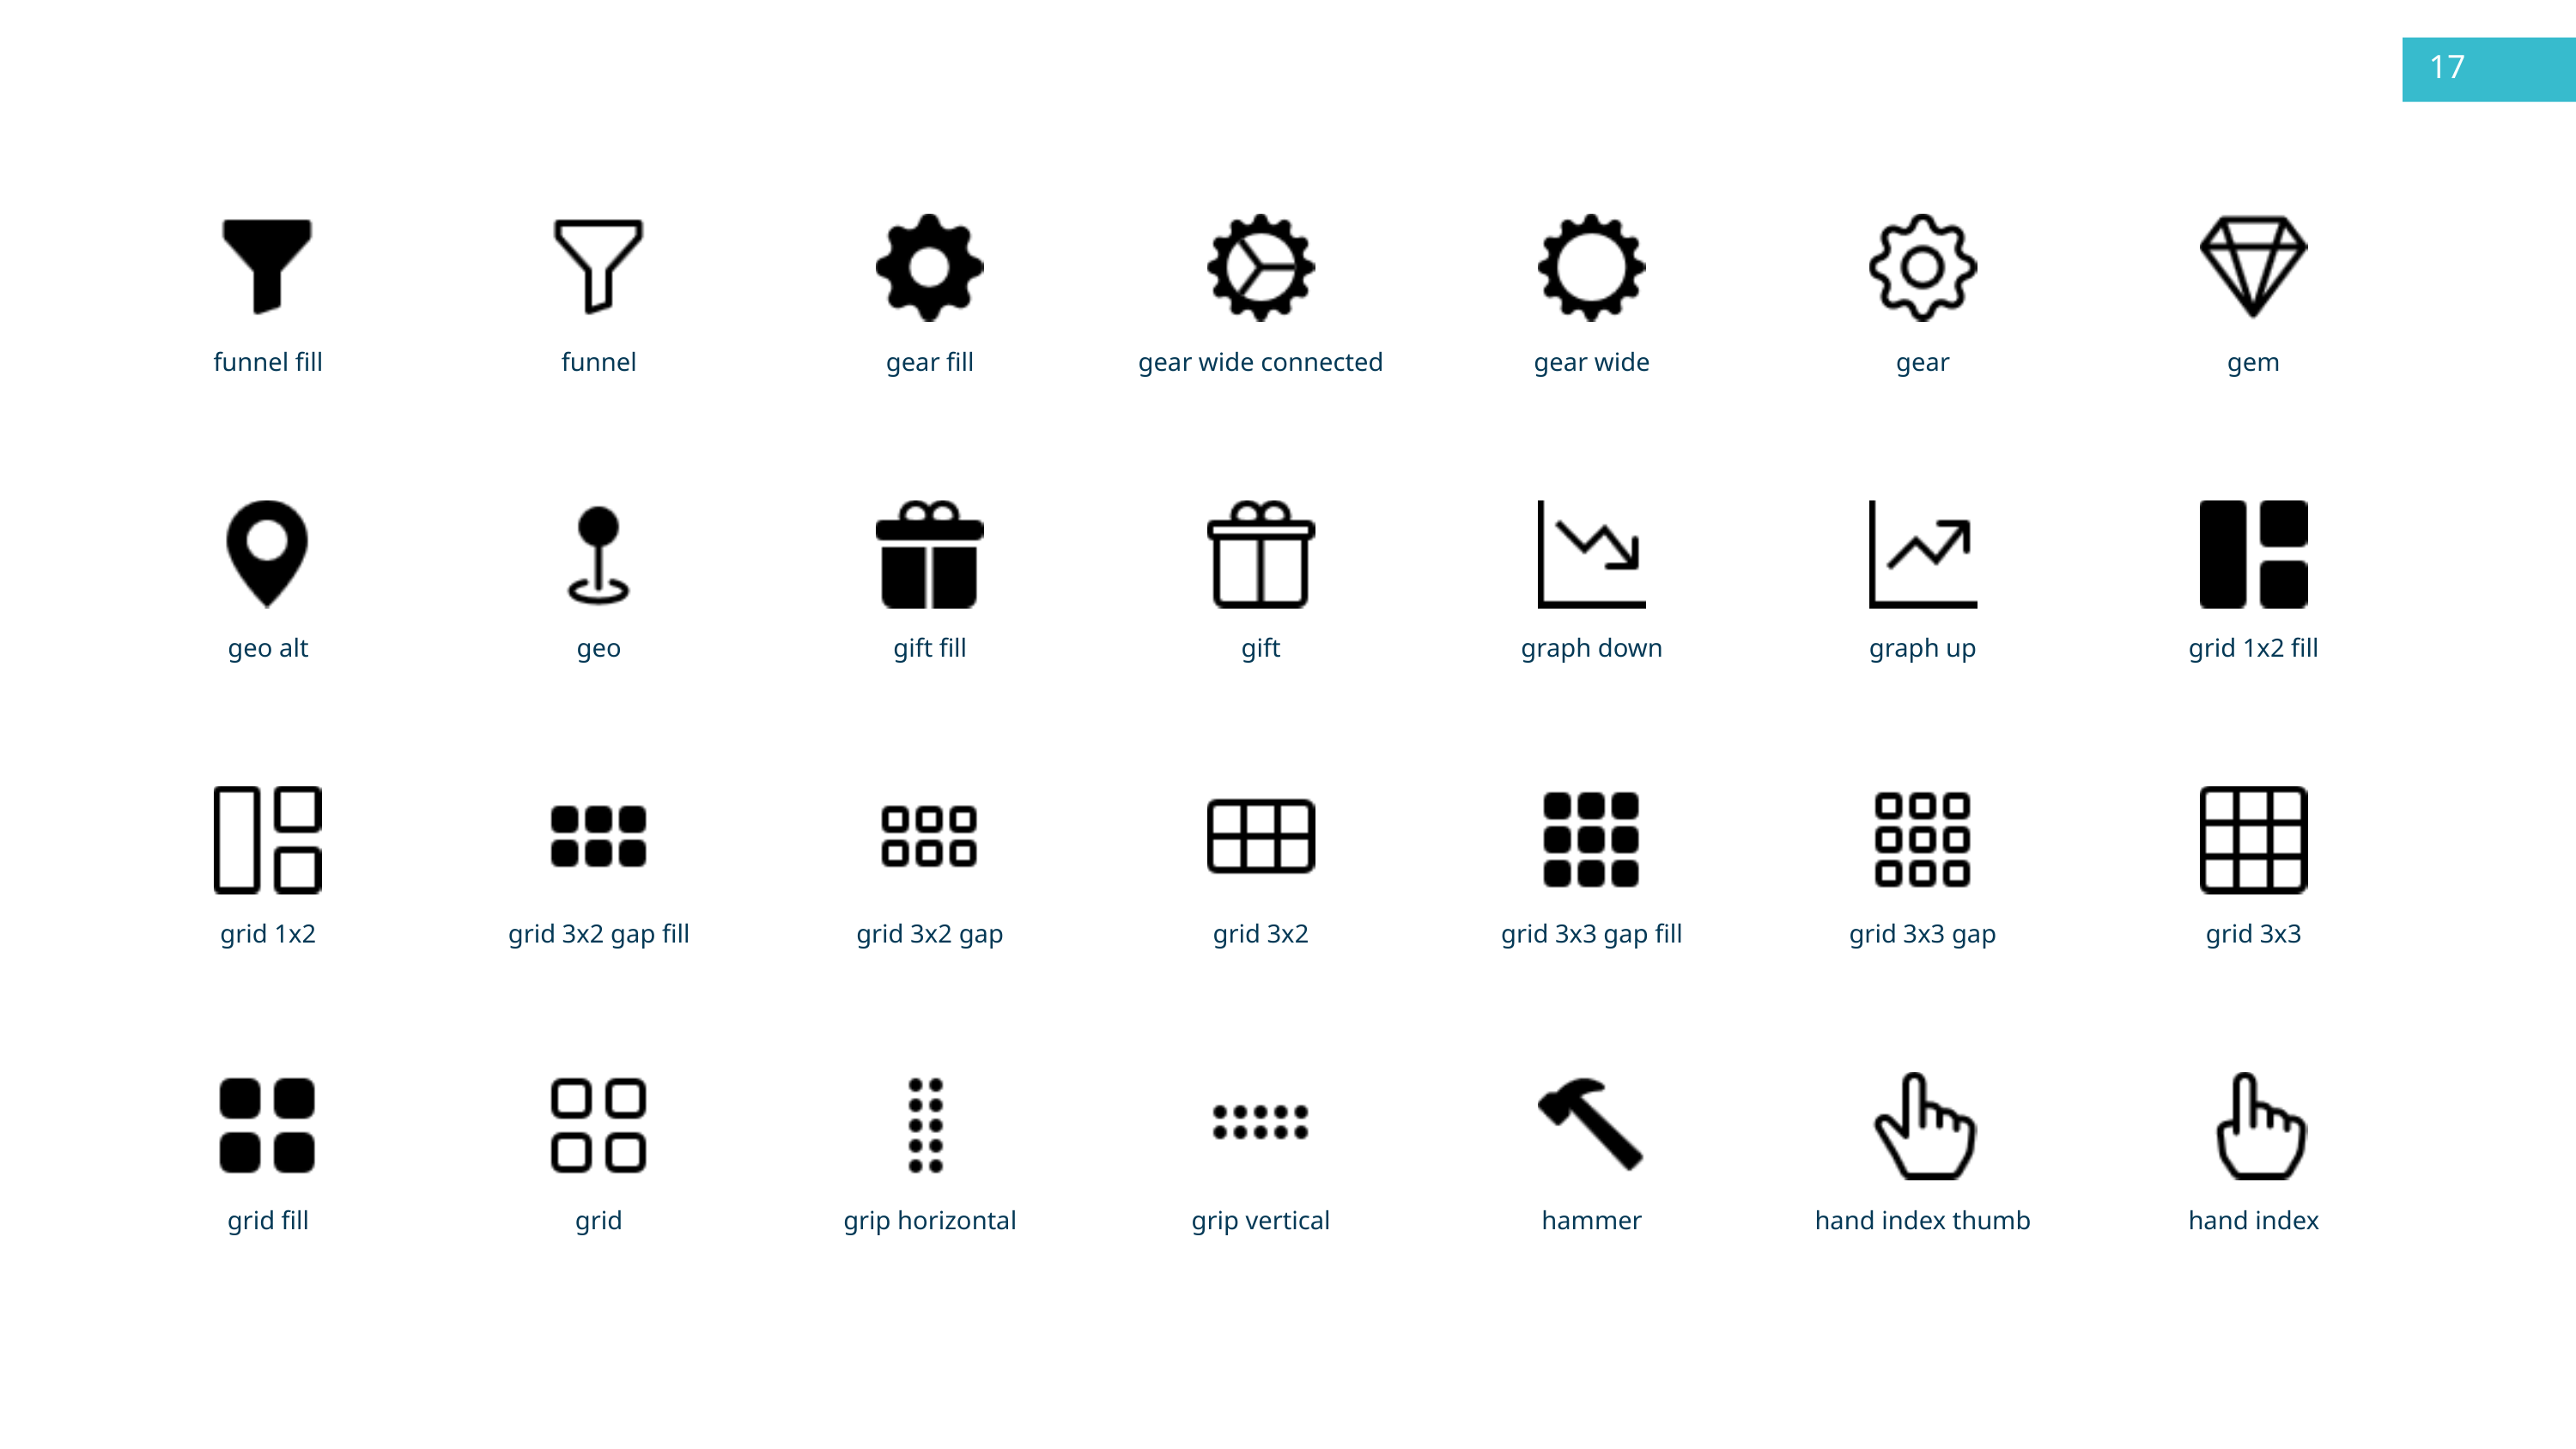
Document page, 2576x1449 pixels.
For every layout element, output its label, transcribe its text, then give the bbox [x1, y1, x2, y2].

text_box gear [1744, 339, 2075, 383]
picture [2200, 500, 2308, 609]
picture [1868, 500, 1978, 609]
picture [214, 786, 323, 894]
text_box funnel [420, 339, 750, 383]
text_box grip vertical [1082, 1197, 1413, 1241]
text_box gem [2075, 339, 2433, 383]
picture [876, 500, 985, 609]
text_box gift [1082, 626, 1413, 669]
picture [214, 214, 323, 323]
text_box grip horizontal [750, 1197, 1082, 1241]
text_box grid 1x2 fill [2075, 626, 2433, 669]
picture [214, 500, 323, 609]
picture [1538, 214, 1646, 323]
text_box grid fill [89, 1197, 420, 1241]
picture [1538, 786, 1646, 894]
text_box gear wide connected [1082, 339, 1413, 383]
picture [1207, 1072, 1315, 1181]
picture [2200, 1072, 2308, 1181]
text_box grid 3x2 [1082, 912, 1413, 955]
text_box hand index thumb [1744, 1197, 2075, 1241]
text_box geo [420, 626, 750, 669]
picture [545, 786, 653, 894]
picture [545, 214, 653, 323]
text_box grid [420, 1197, 750, 1241]
picture [1207, 500, 1315, 609]
text_box hand index [2075, 1197, 2433, 1241]
picture [545, 500, 653, 609]
picture [876, 786, 985, 894]
picture [876, 1072, 985, 1181]
text_box gear fill [750, 339, 1082, 383]
text_box grid 3x3 gap [1744, 912, 2075, 955]
picture [1868, 786, 1978, 894]
slide_number 17 [2415, 35, 2502, 100]
text_box graph down [1413, 626, 1744, 669]
picture [1207, 214, 1315, 323]
picture [2200, 214, 2308, 323]
text_box geo alt [89, 626, 420, 669]
text_box graph up [1744, 626, 2075, 669]
text_box grid 3x2 gap [750, 912, 1082, 955]
picture [1868, 214, 1978, 323]
picture [876, 214, 985, 323]
text_box grid 3x2 gap fill [420, 912, 750, 955]
picture [1538, 500, 1646, 609]
text_box hammer [1413, 1197, 1744, 1241]
picture [1538, 1072, 1646, 1181]
picture [1868, 1072, 1978, 1181]
text_box gear wide [1413, 339, 1744, 383]
text_box grid 3x3 [2075, 912, 2433, 955]
text_box grid 1x2 [89, 912, 420, 955]
picture [1207, 786, 1315, 894]
picture [545, 1072, 653, 1181]
picture [2200, 786, 2308, 894]
text_box gift fill [750, 626, 1082, 669]
text_box funnel fill [89, 339, 420, 383]
picture [214, 1072, 323, 1181]
text_box grid 3x3 gap fill [1413, 912, 1744, 955]
